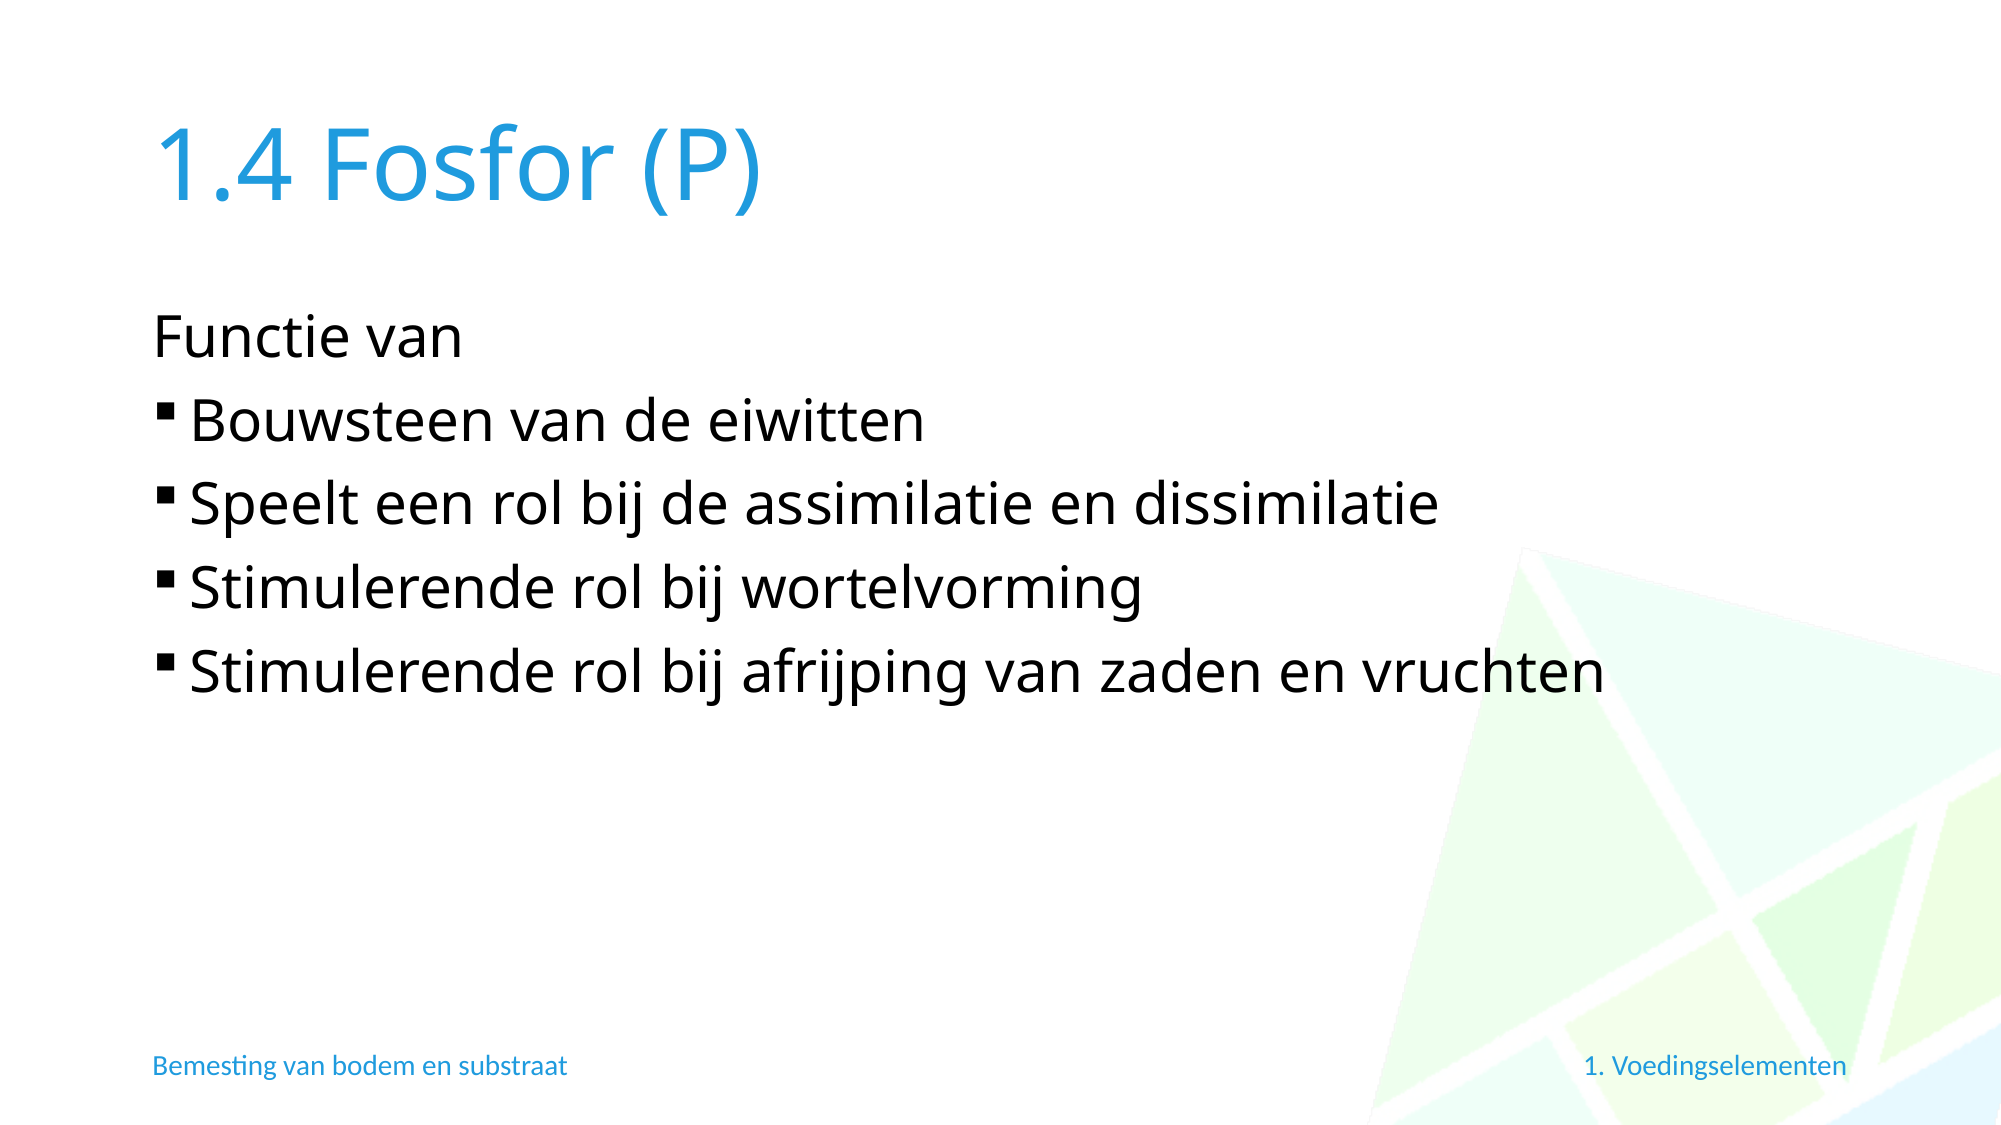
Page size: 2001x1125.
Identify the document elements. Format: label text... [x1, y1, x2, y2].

list Functie van Bouwsteen van de eiwitten Speelt een rol bij de assimilatie en dissimilatie Stimulerende rol bij wortelvorming Stimulerende rol bij afrijping van zaden en vruchten [137, 299, 1863, 1014]
list Bemesting van bodem en substraat [137, 1042, 588, 1103]
title 1.4 Fosfor (P) [137, 59, 1863, 278]
list 1. Voedingselementen [1412, 1042, 1863, 1103]
